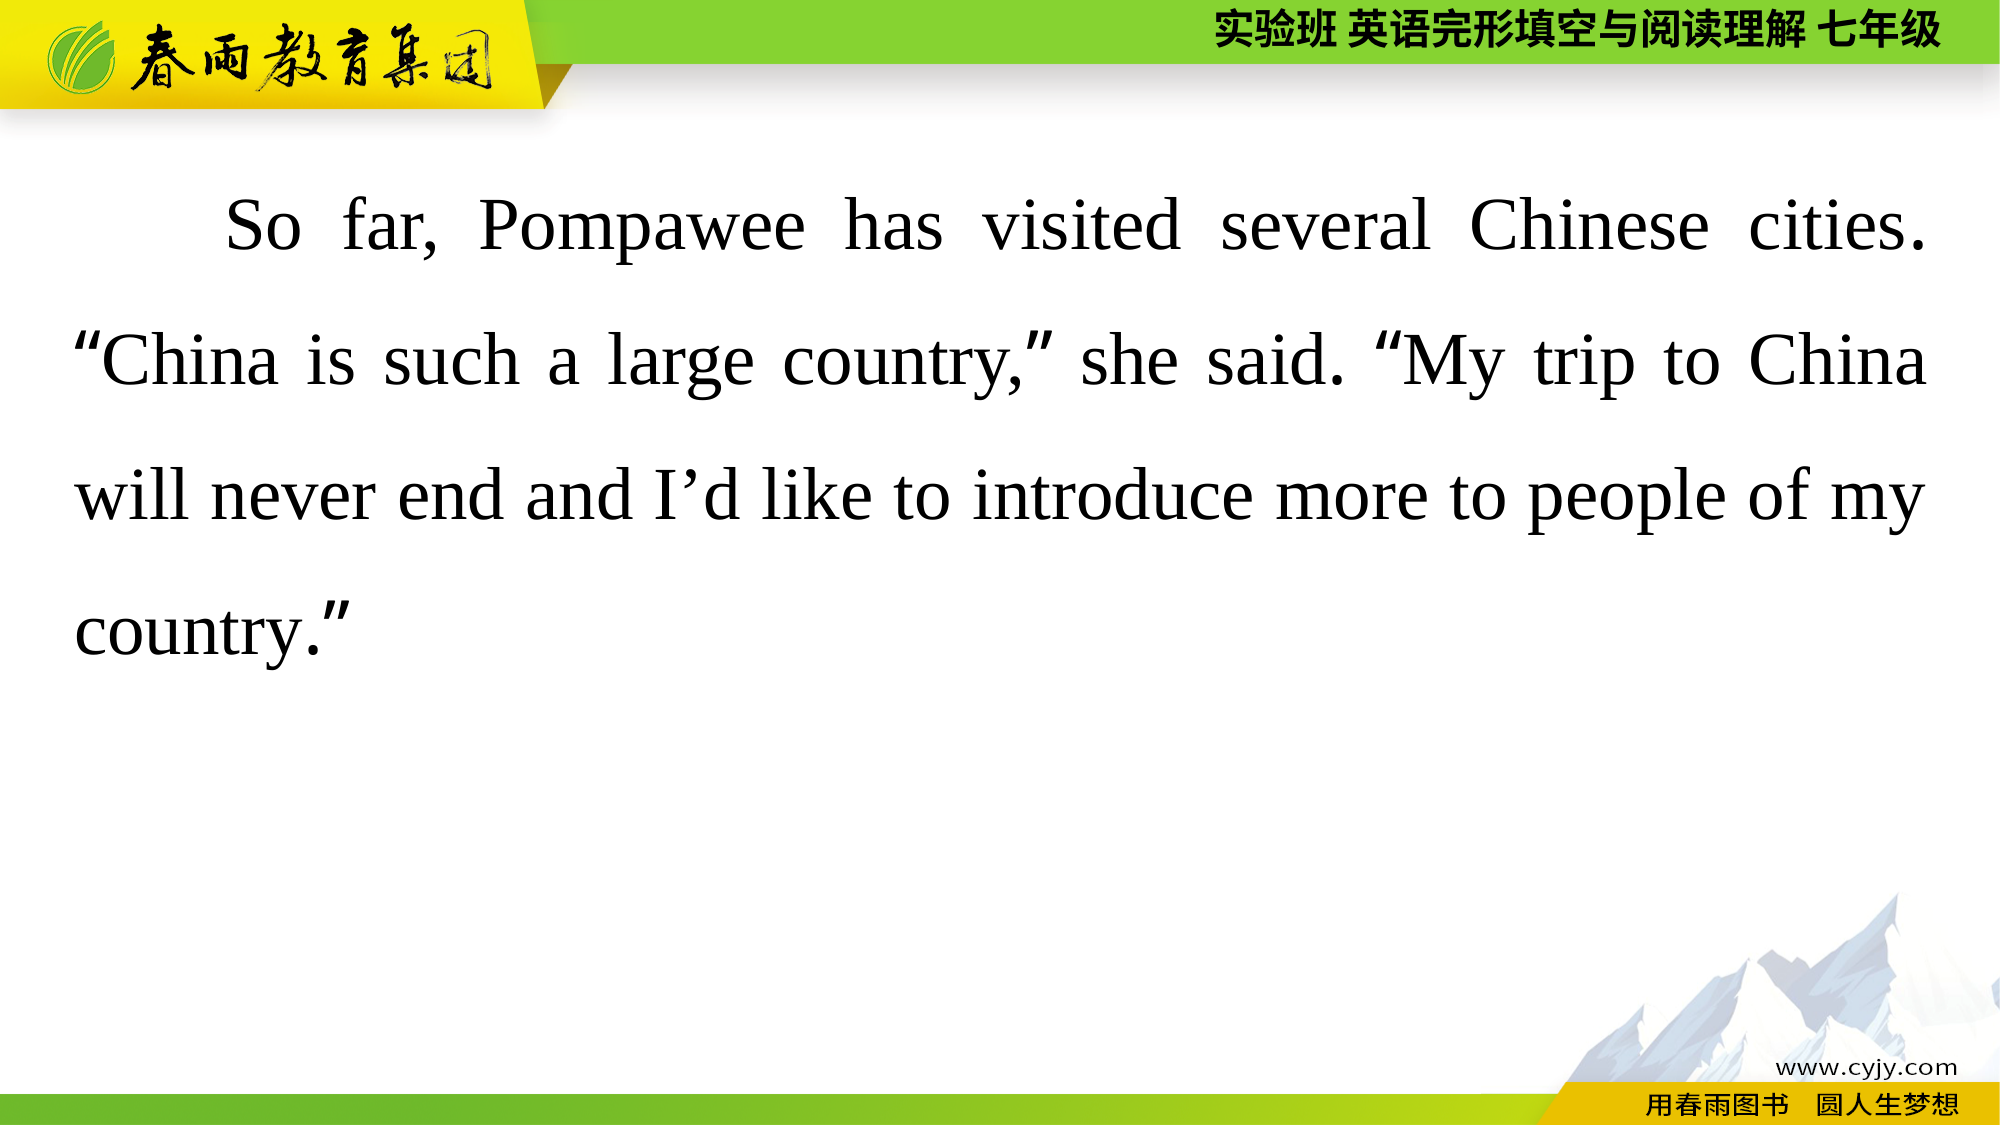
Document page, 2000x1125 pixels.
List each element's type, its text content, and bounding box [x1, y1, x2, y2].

list So far, Pompawee has visited several Chinese cities. “China is such a large country,” she said. “My trip to China will never end and I’d like to introduce more to people of my country.” [59, 122, 1944, 666]
picture [0, 0, 2000, 1125]
